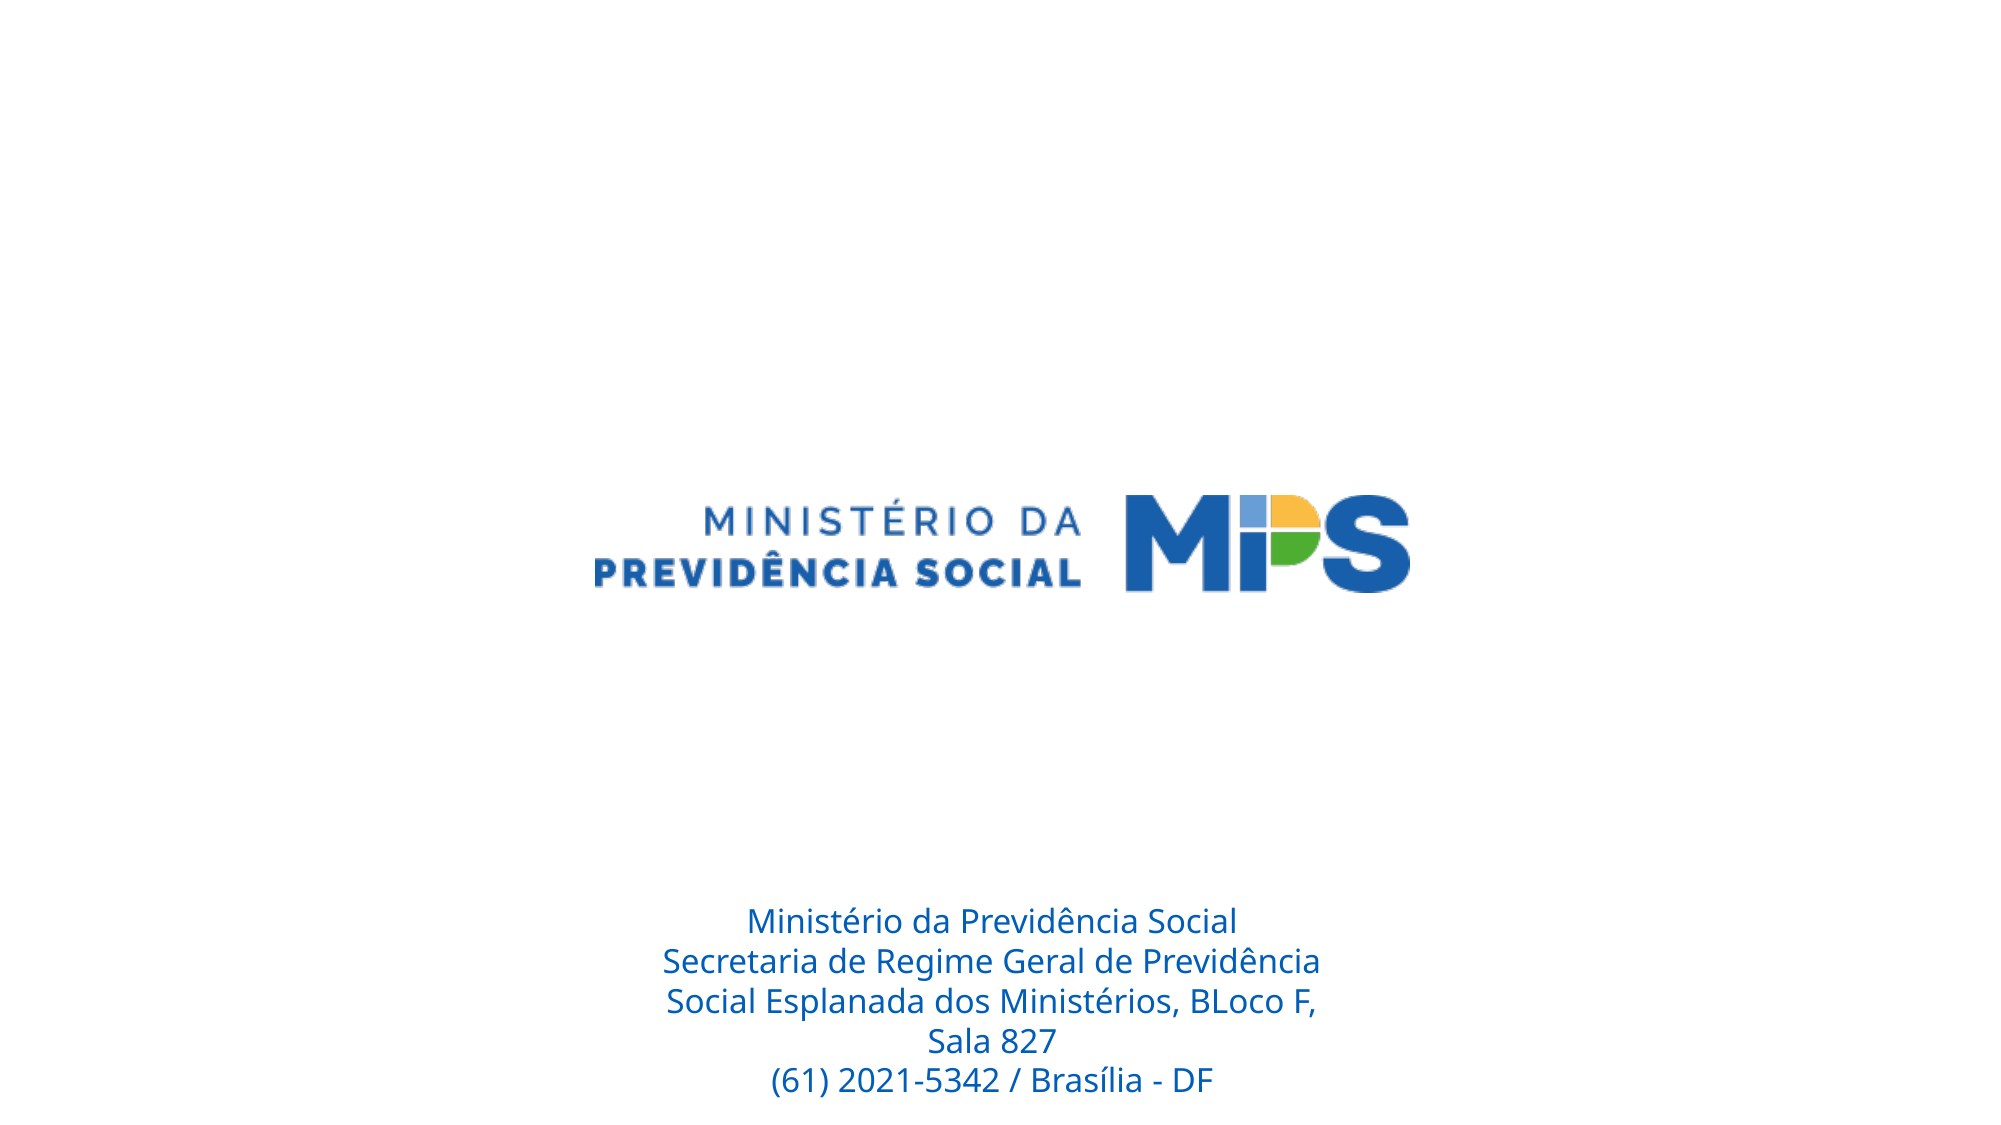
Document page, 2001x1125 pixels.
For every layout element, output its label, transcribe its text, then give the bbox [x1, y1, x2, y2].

picture [595, 495, 1410, 593]
text_box Ministério da Previdência Social Secretaria de Regime Geral de Previdência Social Esplanada dos Ministérios, BLoco F, Sala 827 (61) 2021-5342 / Brasília - DF [646, 892, 1354, 1107]
